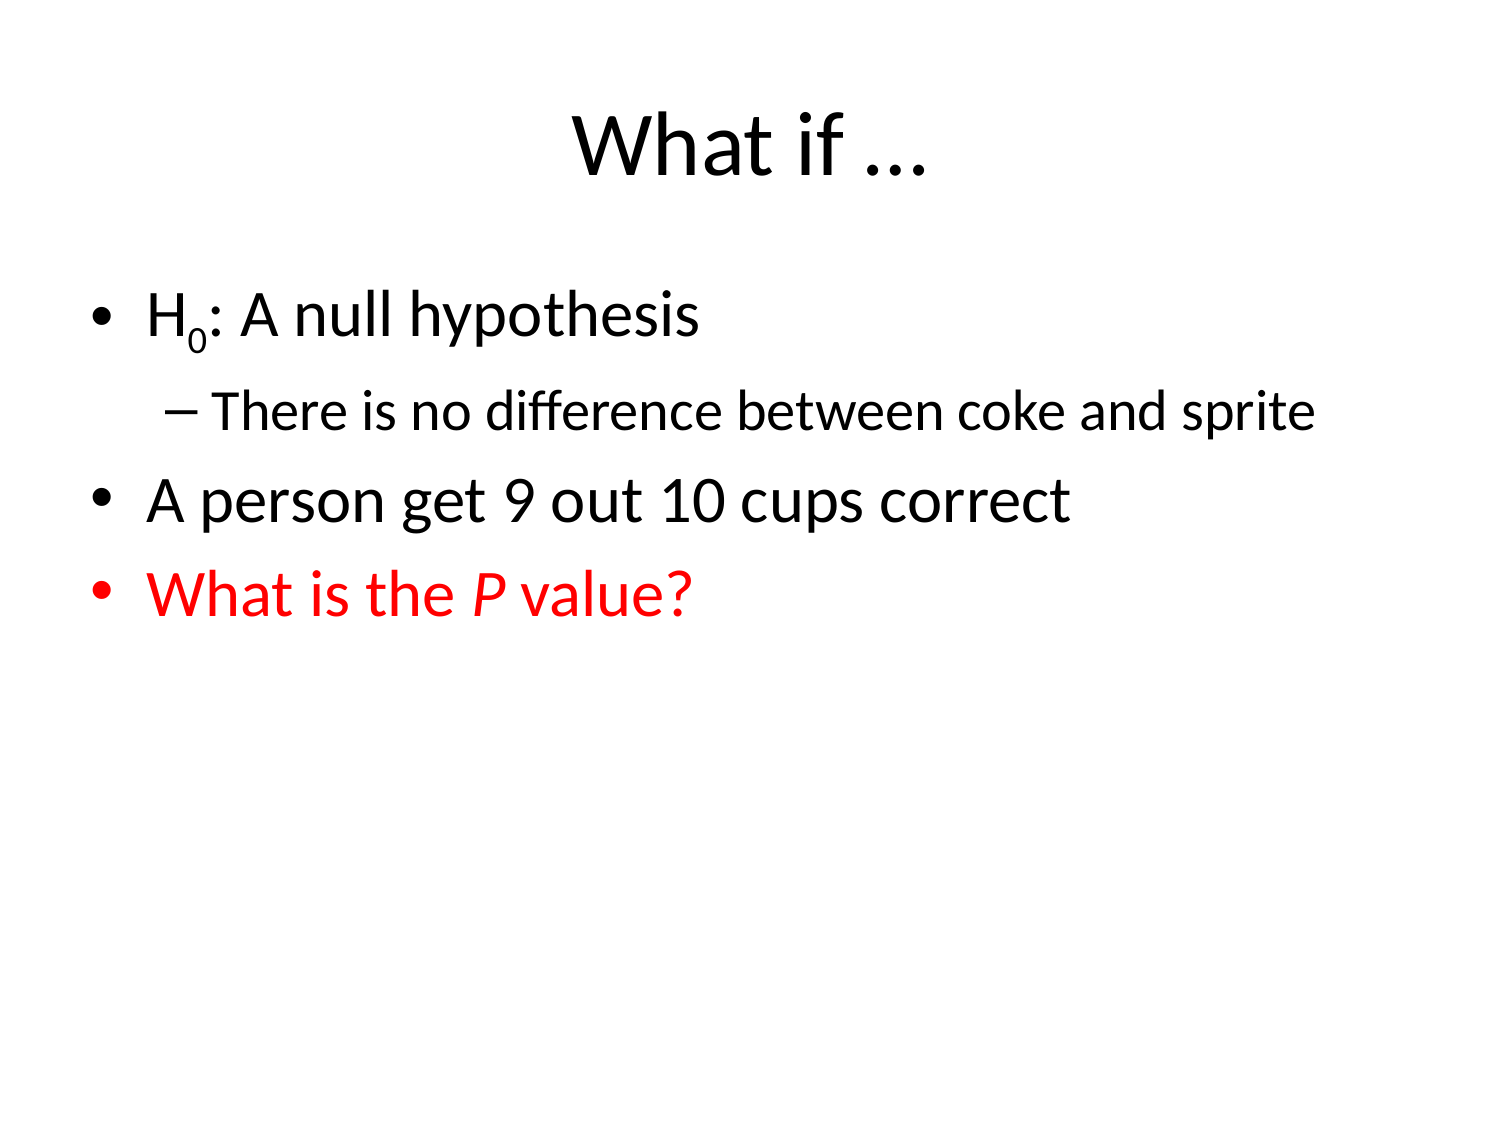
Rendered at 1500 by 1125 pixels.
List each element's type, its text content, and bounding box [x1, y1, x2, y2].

list H0: A null hypothesis There is no difference between coke and sprite A person get 9 out 10 cups correct What is the P value? [75, 262, 1425, 1005]
title What if … [75, 45, 1425, 233]
